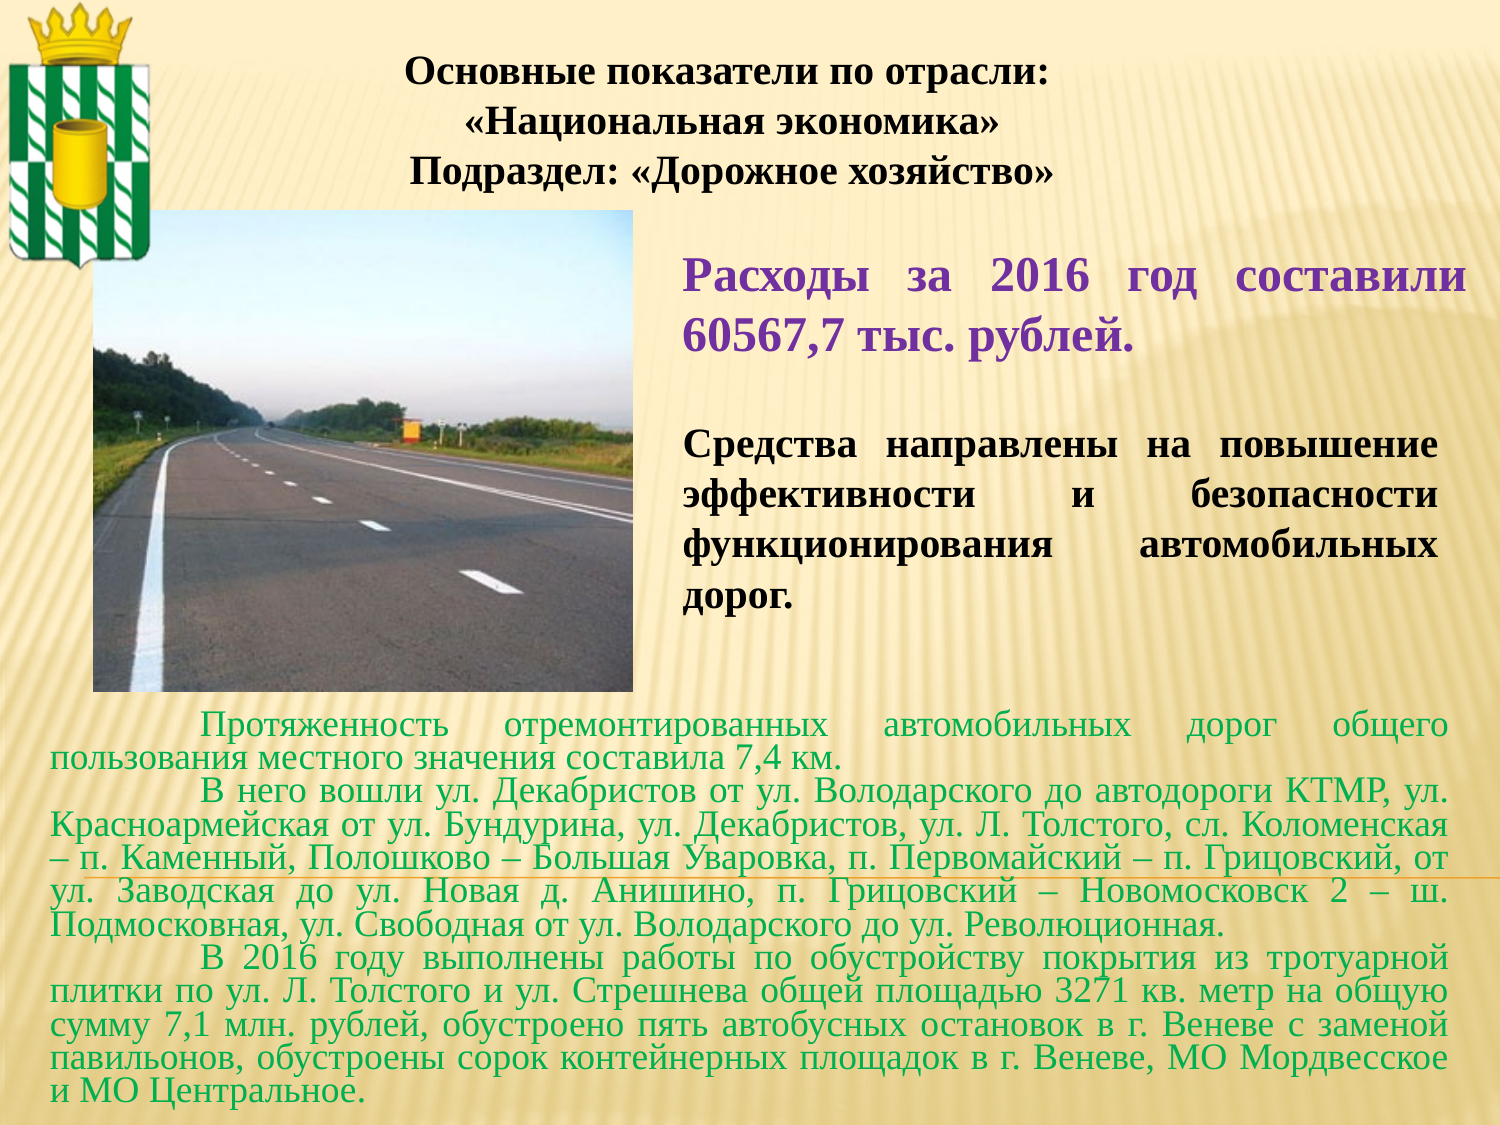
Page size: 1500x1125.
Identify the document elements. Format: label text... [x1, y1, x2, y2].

text_box Расходы за 2016 год составили 60567,7 тыс. рублей. [667, 234, 1483, 370]
text_box Средства направлены на повышение эффективности и безопасности функционирования автомобильных дорог. [667, 408, 1454, 624]
text_box Протяженность отремонтированных автомобильных дорог общего пользования местного значения составила 7,4 км. В него вошли ул. Декабристов от ул. Володарского до автодороги КТМР, ул. Красноармейская от ул. Бундурина, ул. Декабристов, ул. Л. Толстого, сл. Коломенская – п. Каменный, Полошково – Большая Уваровка, п. Первомайский – п. Грицовский, от ул. Заводская до ул. Новая д. Анишино, п. Грицовский – Новомосковск 2 – ш. Подмосковная, ул. Свободная от ул. Володарского до ул. Революционная. В 2016 году выполнены работы по обустройству покрытия из тротуарной плитки по ул. Л. Толстого и ул. Стрешнева общей площадью 3271 кв. метр на общую сумму 7,1 млн. рублей, обустроено пять автобусных остановок в г. Веневе с заменой павильонов, обустроены сорок контейнерных площадок в г. Веневе, МО Мордвесское и МО Центральное. [35, 703, 1465, 1125]
text_box Основные показатели по отрасли: «Национальная экономика» Подраздел: «Дорожное хозяйство» [175, 35, 1289, 200]
picture [4, 0, 634, 692]
